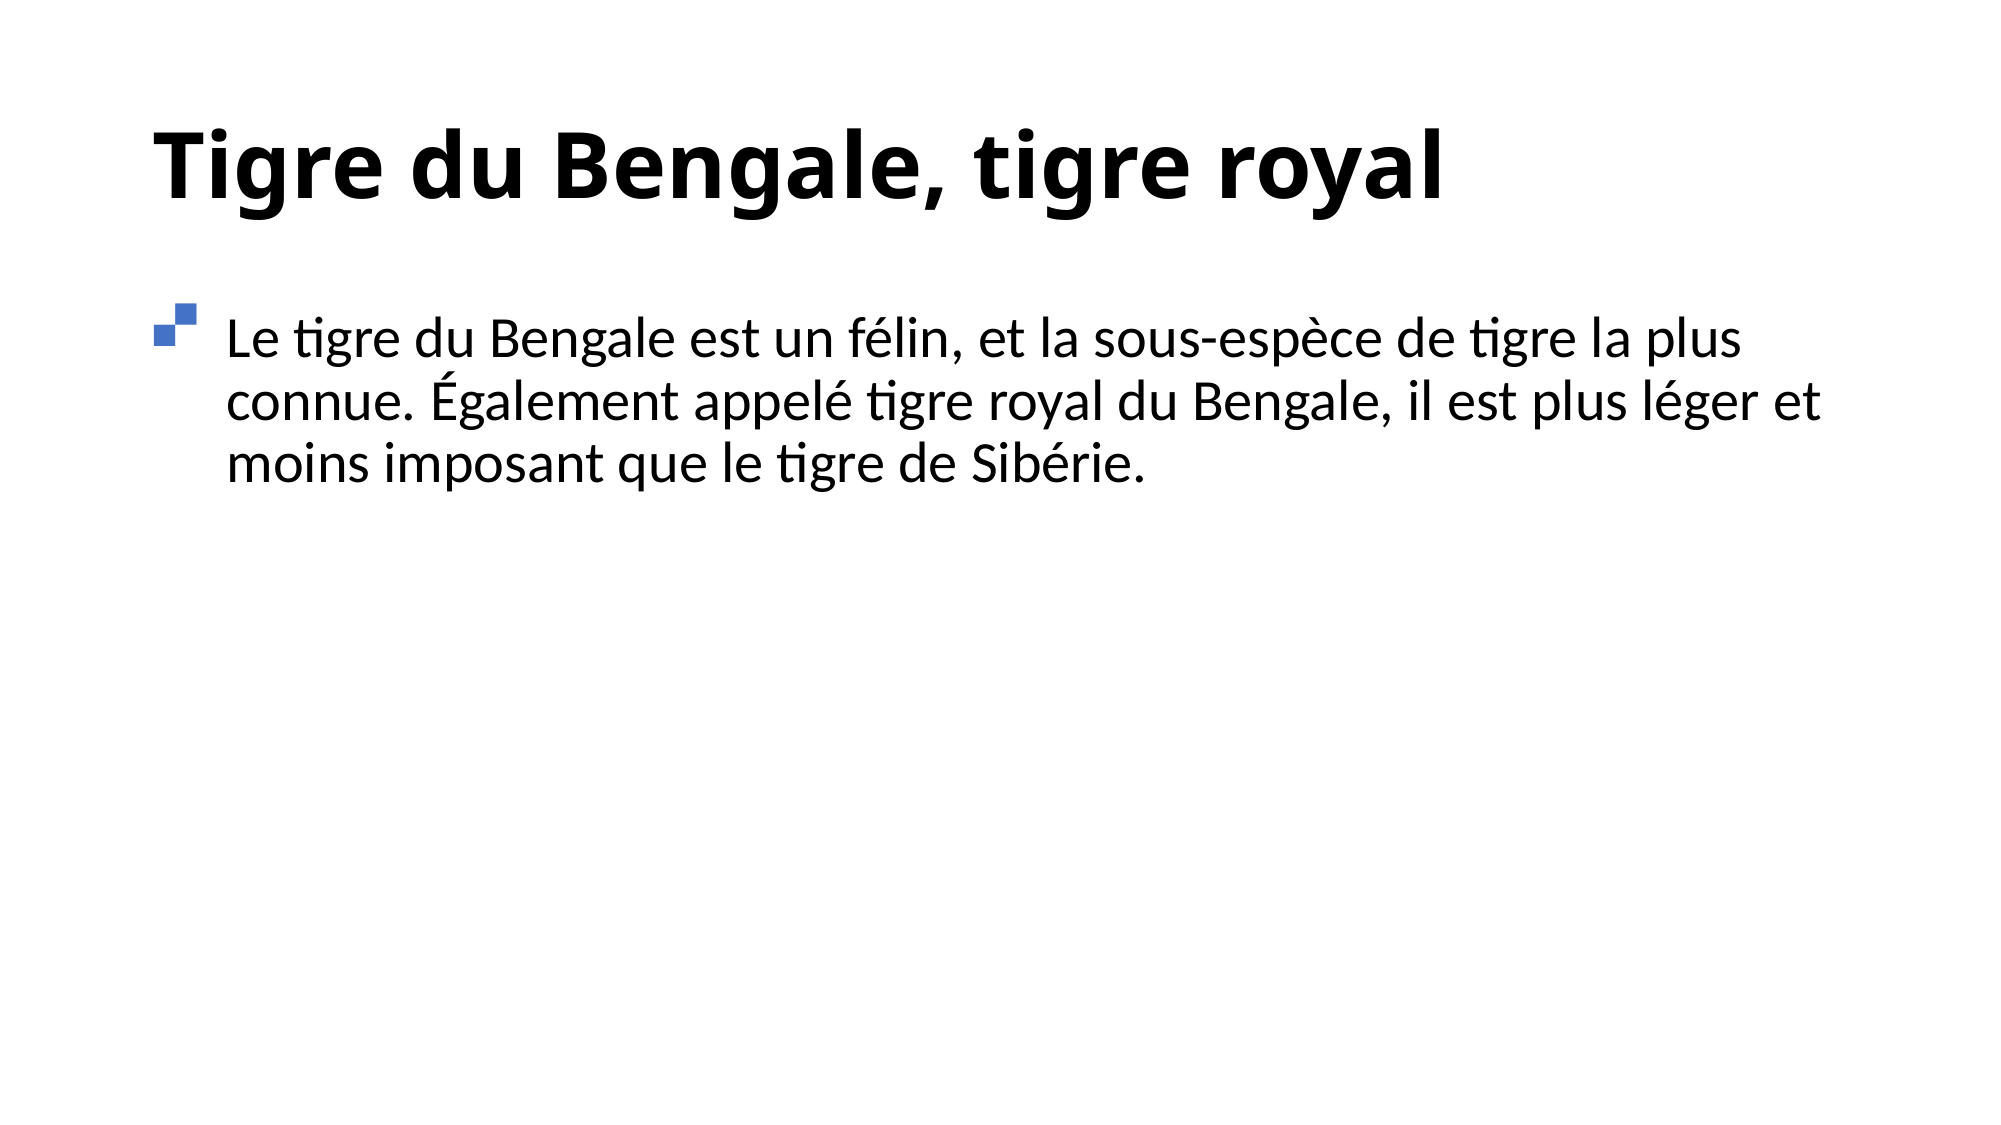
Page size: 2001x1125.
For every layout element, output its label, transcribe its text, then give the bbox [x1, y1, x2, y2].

list Le tigre du Bengale est un félin, et la sous-espèce de tigre la plus connue. Également appelé tigre royal du Bengale, il est plus léger et moins imposant que le tigre de Sibérie. [137, 299, 1863, 1014]
title Tigre du Bengale, tigre royal [137, 59, 1863, 278]
